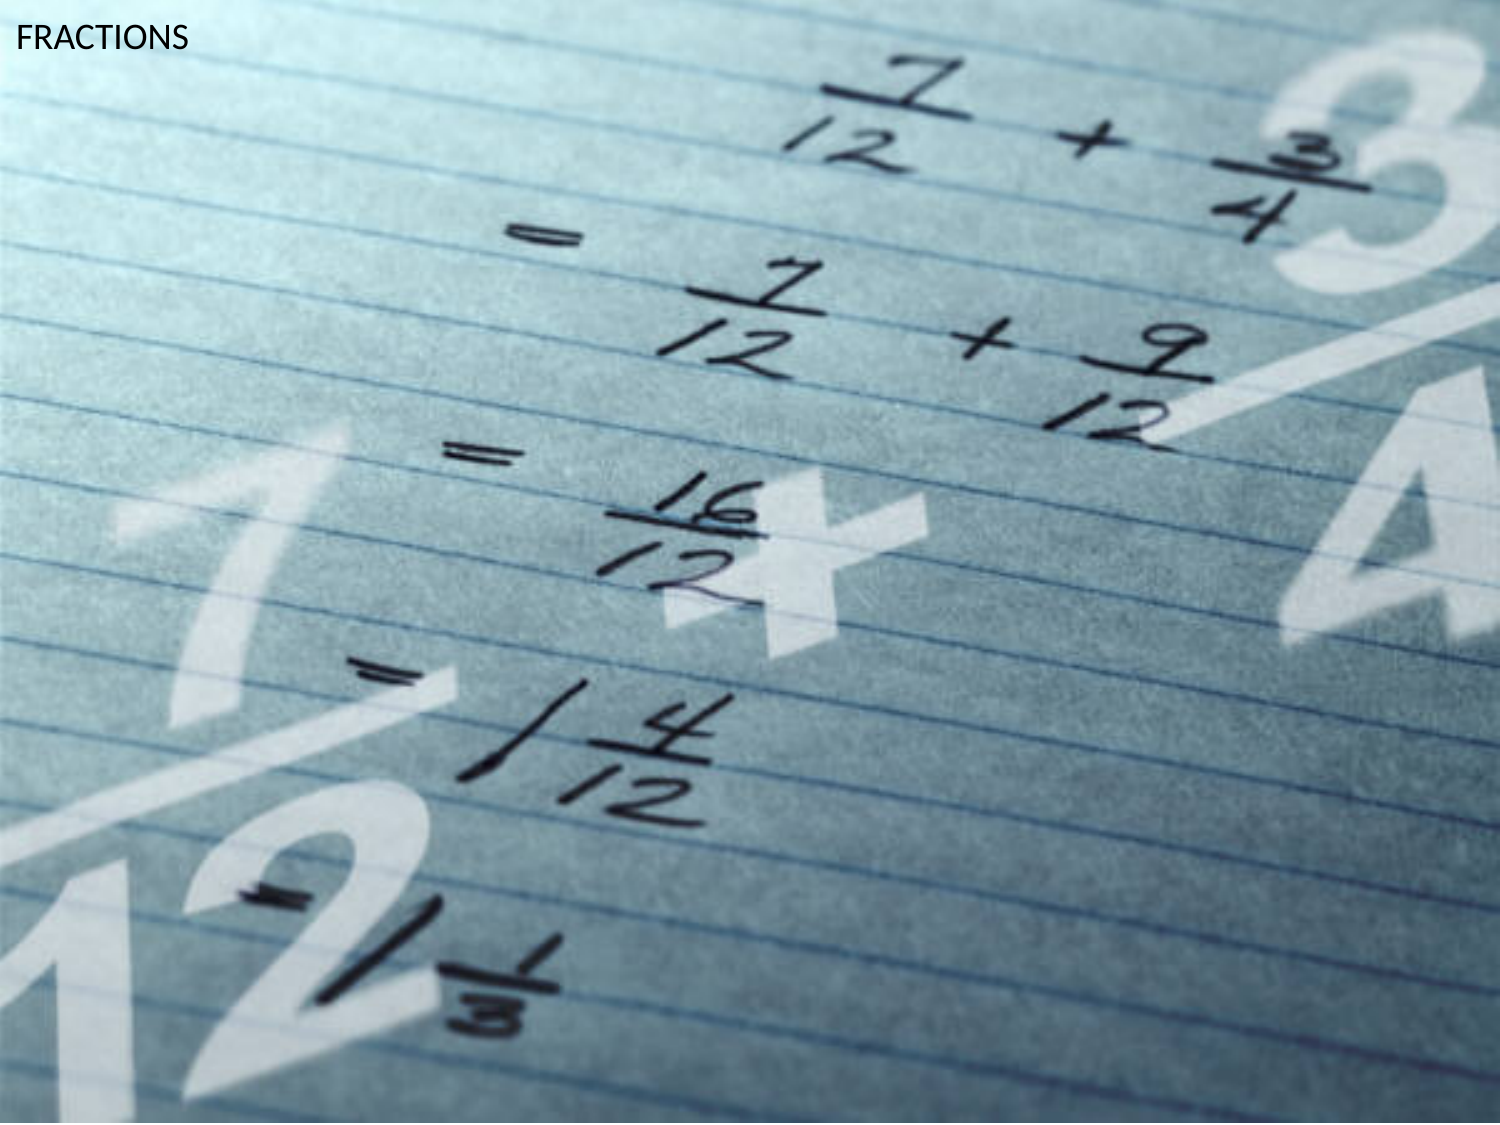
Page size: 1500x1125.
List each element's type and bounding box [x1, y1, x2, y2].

list [0, 0, 1500, 1123]
